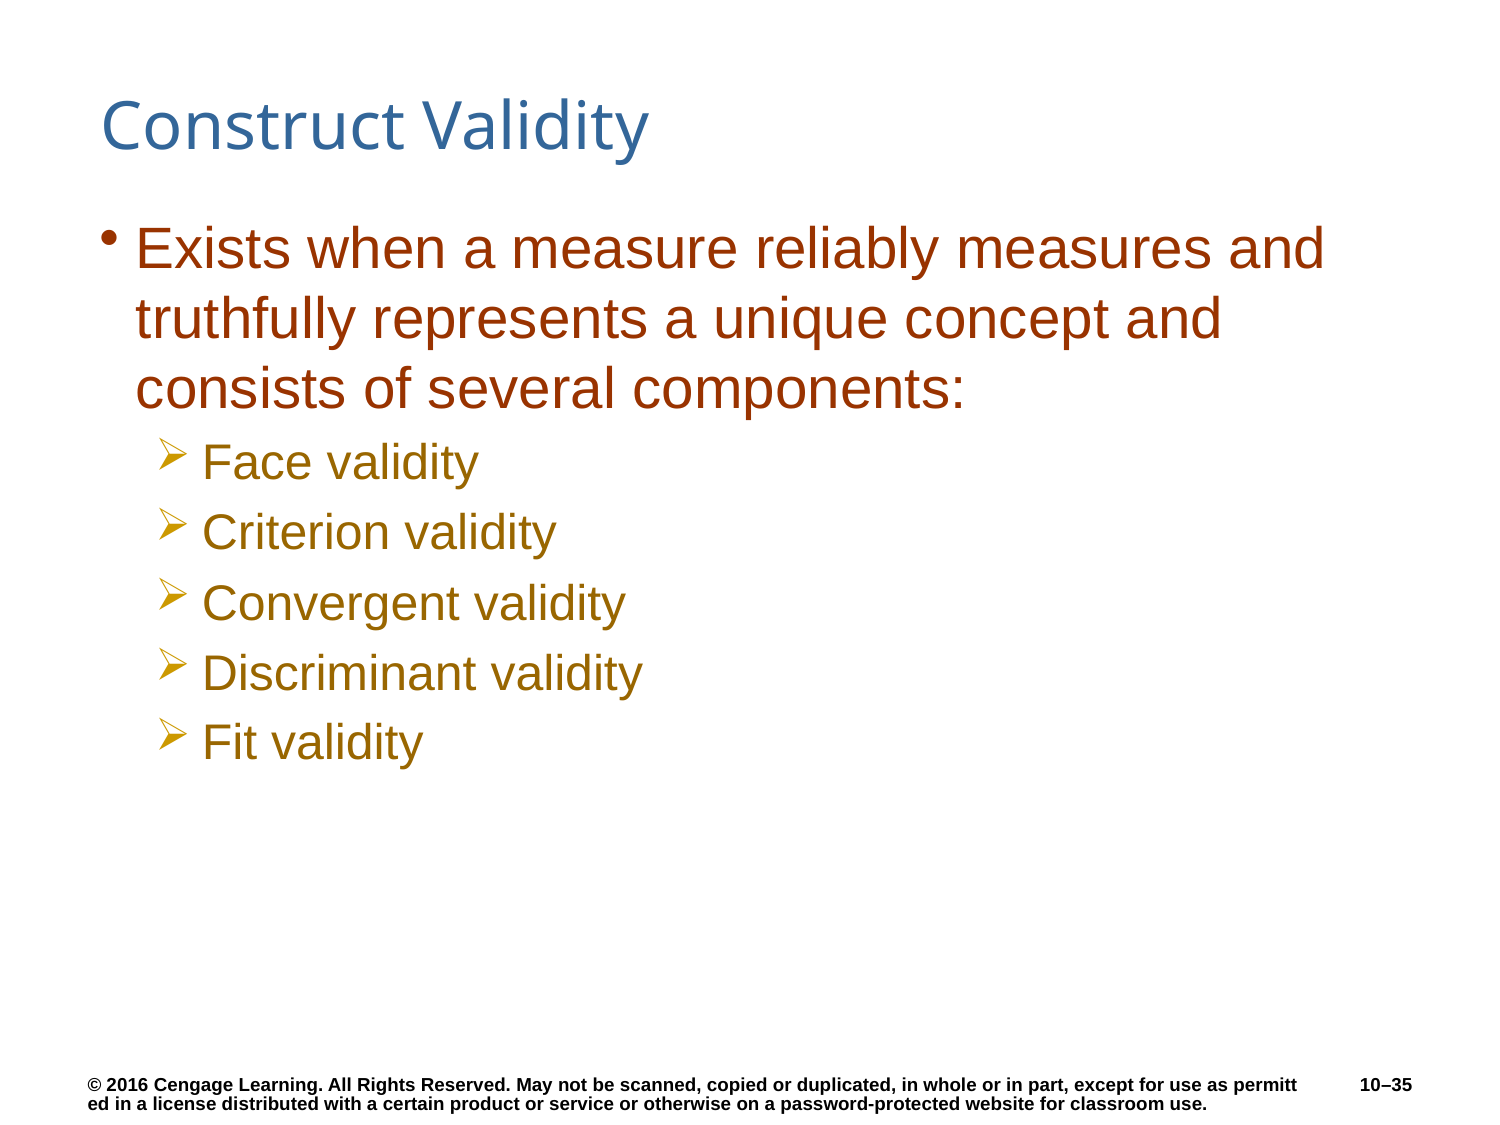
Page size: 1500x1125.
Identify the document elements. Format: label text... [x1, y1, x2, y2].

list Exists when a measure reliably measures and truthfully represents a unique concept and consists of several components: Face validity Criterion validity Convergent validity Discriminant validity Fit validity [84, 202, 1414, 1013]
title Construct Validity [85, 75, 1411, 171]
slide_number 10–35 [1050, 1042, 1413, 1103]
footer © 2016 Cengage Learning. All Rights Reserved. May not be scanned, copied or duplicated, in whole or in part, except for use as permitted in a license distributed with a certain product or service or otherwise on a password-protected website for classroom use. [87, 1057, 1050, 1103]
